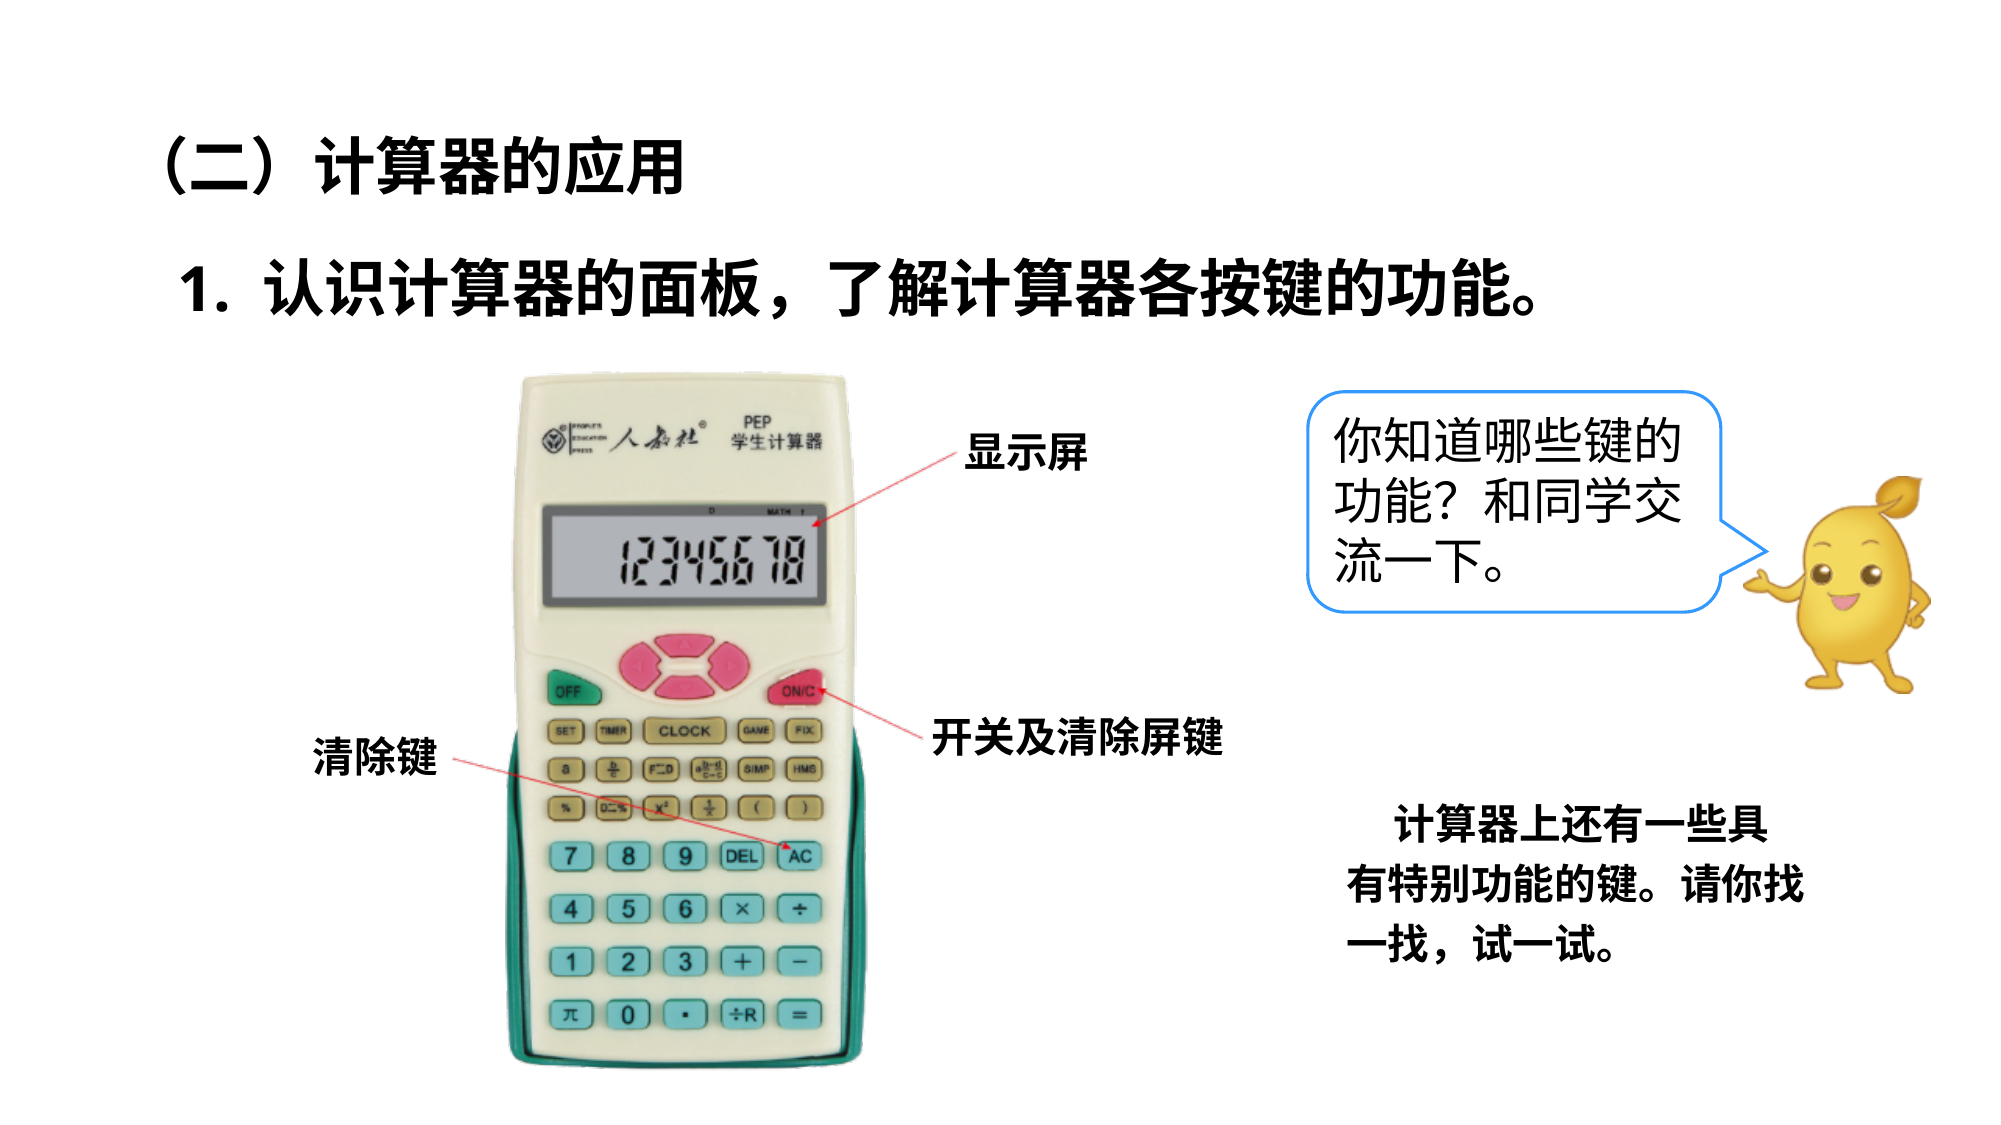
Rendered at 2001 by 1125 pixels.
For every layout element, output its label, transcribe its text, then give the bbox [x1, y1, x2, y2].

text_box （二）计算器的应用 [82, 120, 790, 210]
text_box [1307, 391, 1931, 694]
text_box 计算器上还有一些具 有特别功能的键。请你找 一找，试一试。 [1331, 765, 1852, 991]
picture [451, 363, 958, 1072]
text_box 1. 认识计算器的面板，了解计算器各按键的功能。 [162, 241, 1761, 332]
text_box 开关及清除屏键 [958, 677, 1283, 794]
text_box 显示屏 [958, 391, 1139, 509]
text_box 清除键 [297, 706, 451, 805]
